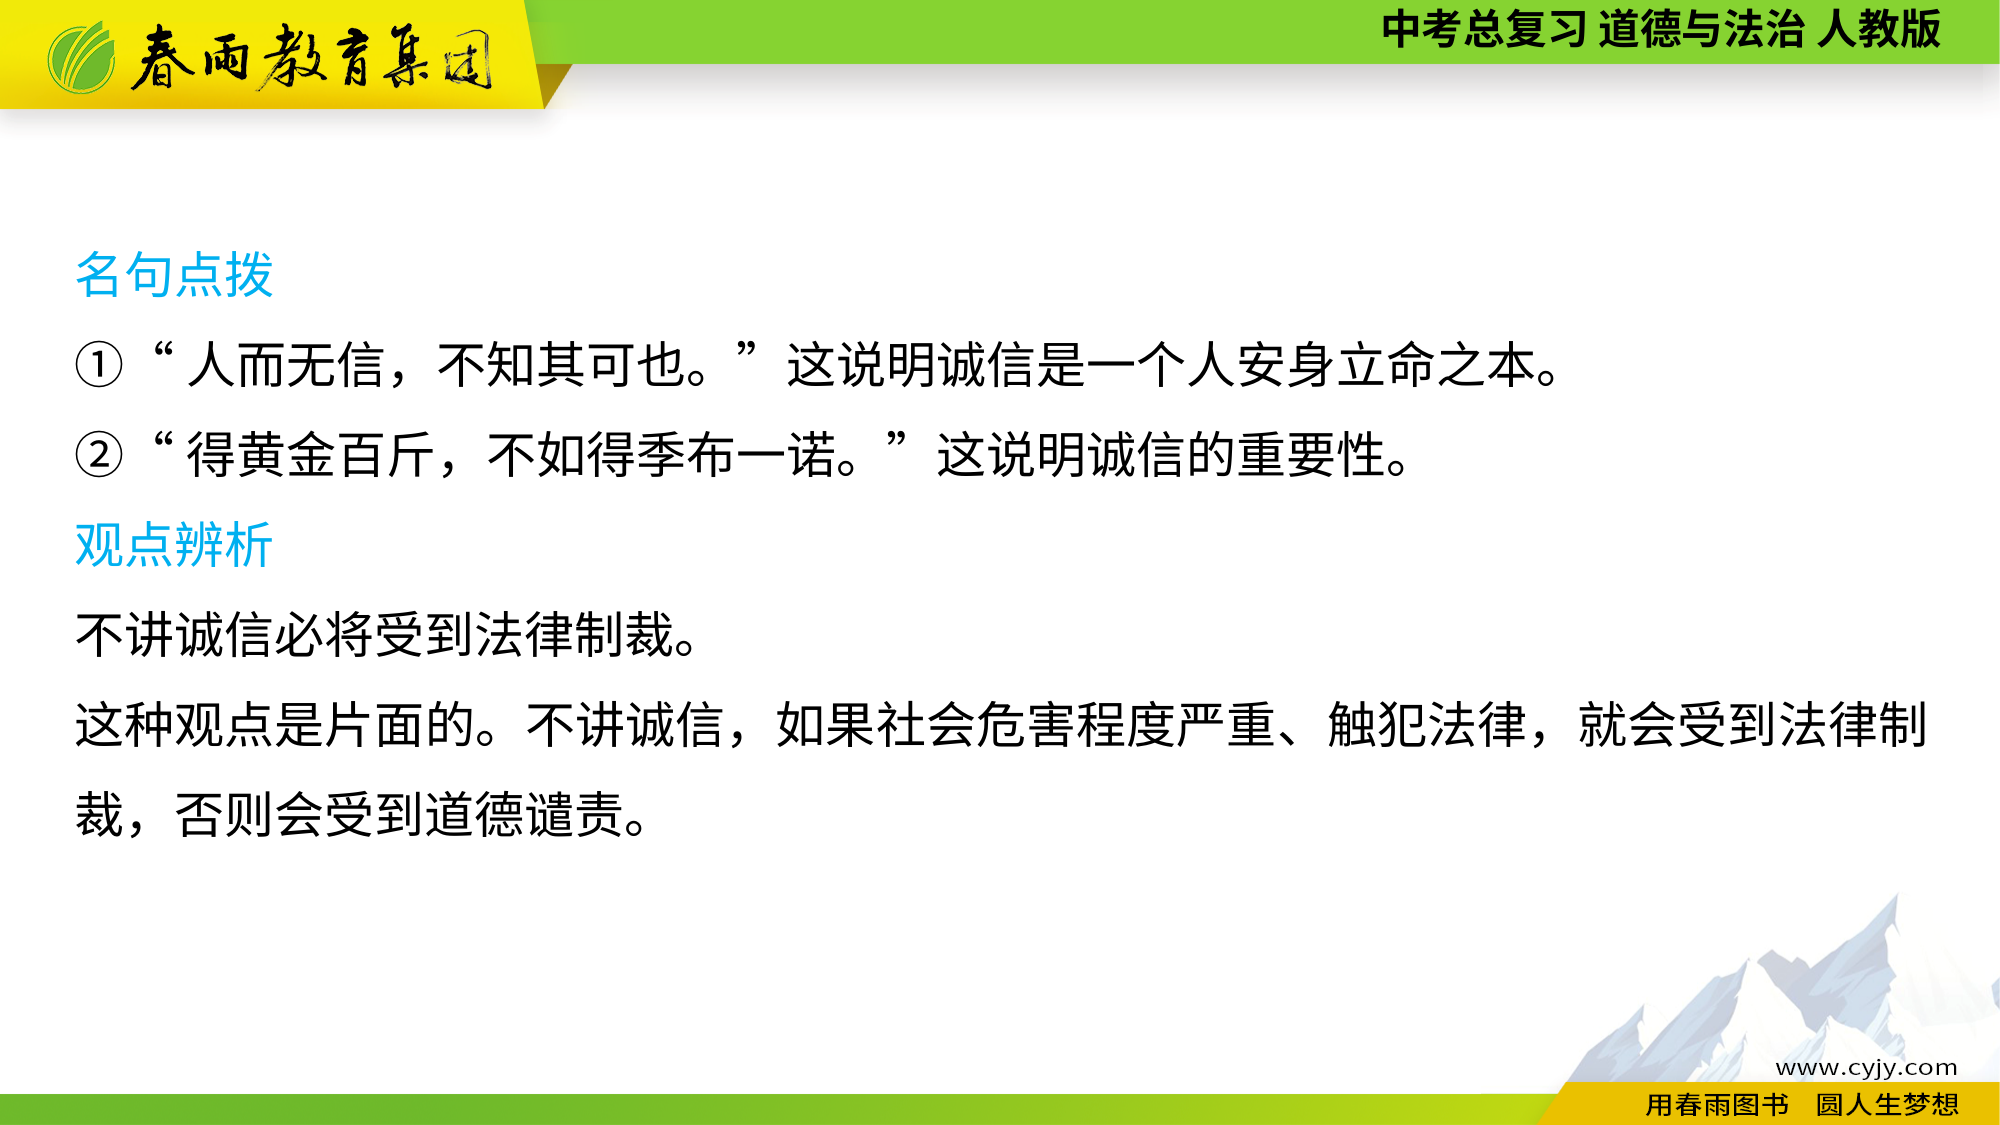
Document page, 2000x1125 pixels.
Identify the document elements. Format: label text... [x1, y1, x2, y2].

picture [0, 0, 2000, 1125]
list 名句点拨 ①“人而无信，不知其可也。”这说明诚信是一个人安身立命之本。 ②“得黄金百斤，不如得季布一诺。”这说明诚信的重要性。 观点辨析 不讲诚信必将受到法律制裁。 这种观点是片面的。不讲诚信，如果社会危害程度严重、触犯法律，就会受到法律制裁，否则会受到道德谴责。 [59, 206, 1944, 846]
